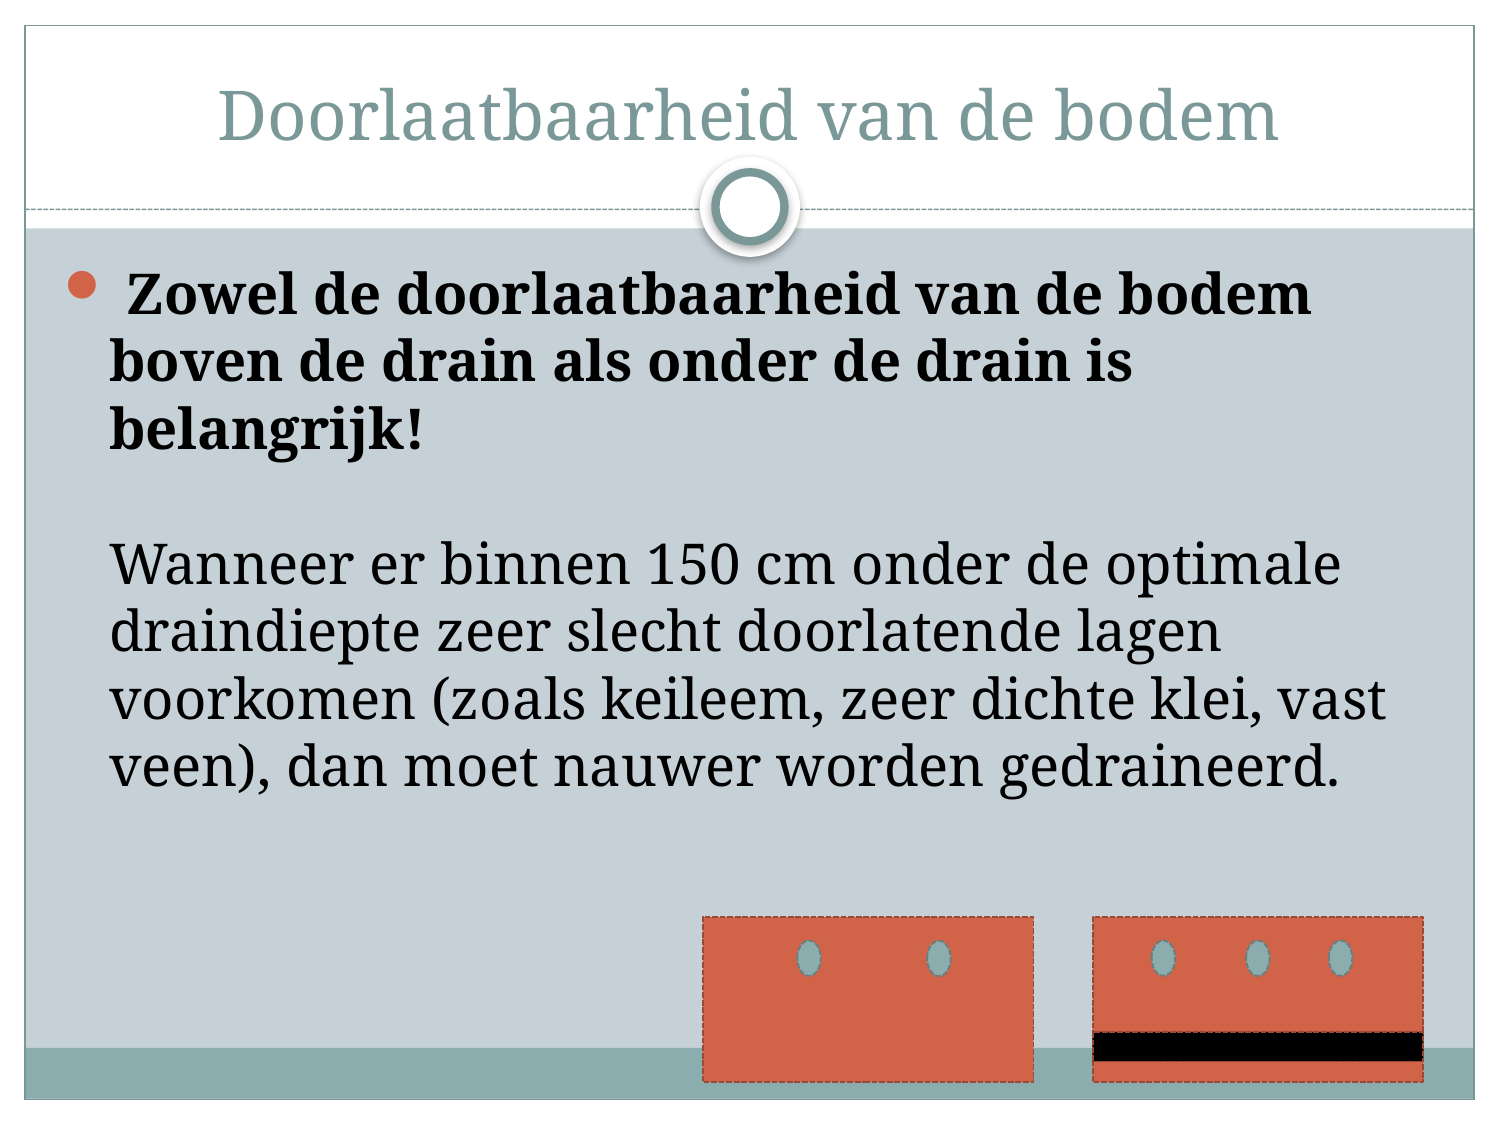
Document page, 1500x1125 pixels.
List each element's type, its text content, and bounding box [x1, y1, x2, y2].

list Zowel de doorlaatbaarheid van de bodem boven de drain als onder de drain is belangrijk! Wanneer er binnen 150 cm onder de optimale draindiepte zeer slecht doorlatende lagen voorkomen (zoals keileem, zeer dichte klei, vast veen), dan moet nauwer worden gedraineerd. [49, 250, 1445, 1001]
text_box [1327, 939, 1354, 977]
text_box [1092, 1031, 1424, 1062]
text_box [1150, 939, 1177, 977]
text_box [1245, 939, 1271, 977]
text_box [1092, 1062, 1424, 1083]
text_box [926, 939, 952, 978]
text_box [1092, 916, 1424, 1031]
text_box [796, 939, 822, 977]
title Doorlaatbaarheid van de bodem [49, 37, 1450, 162]
text_box [702, 916, 1034, 1083]
